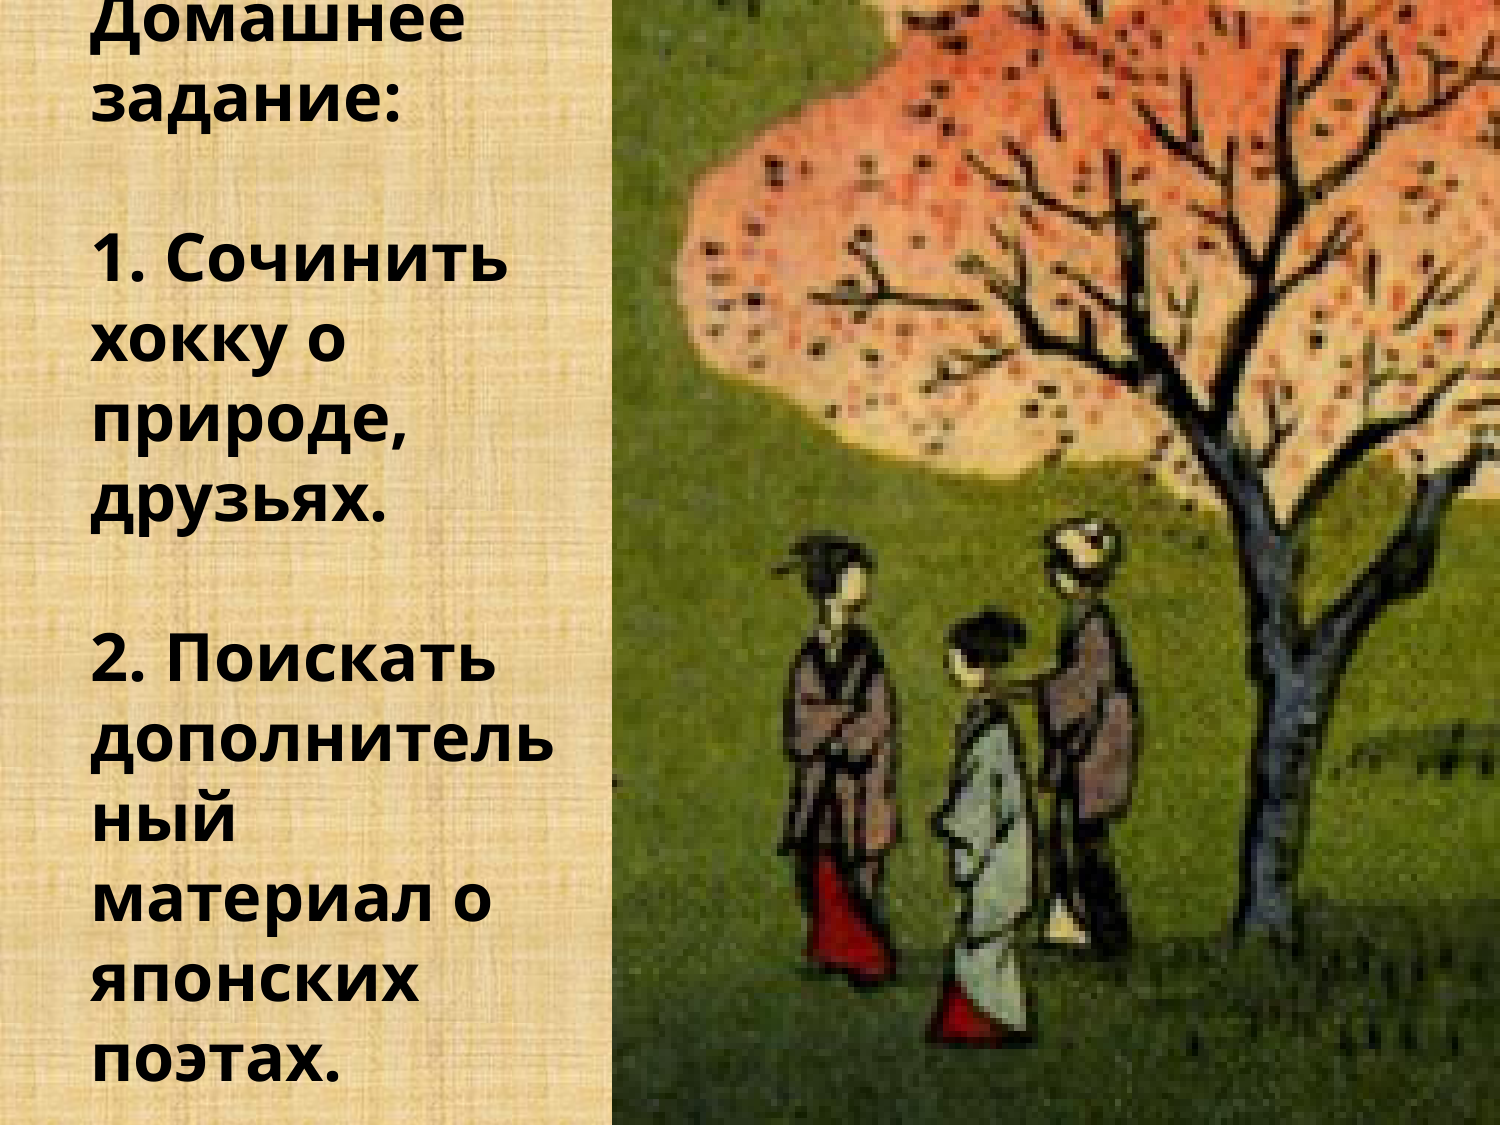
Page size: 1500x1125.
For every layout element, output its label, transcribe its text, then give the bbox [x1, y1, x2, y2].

picture [0, 0, 612, 1125]
title Домашнее задание: 1. Сочинить хокку о природе, друзьях. 2. Поискать дополнительный материал о японских поэтах. [74, 99, 601, 1051]
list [612, 0, 1500, 1125]
